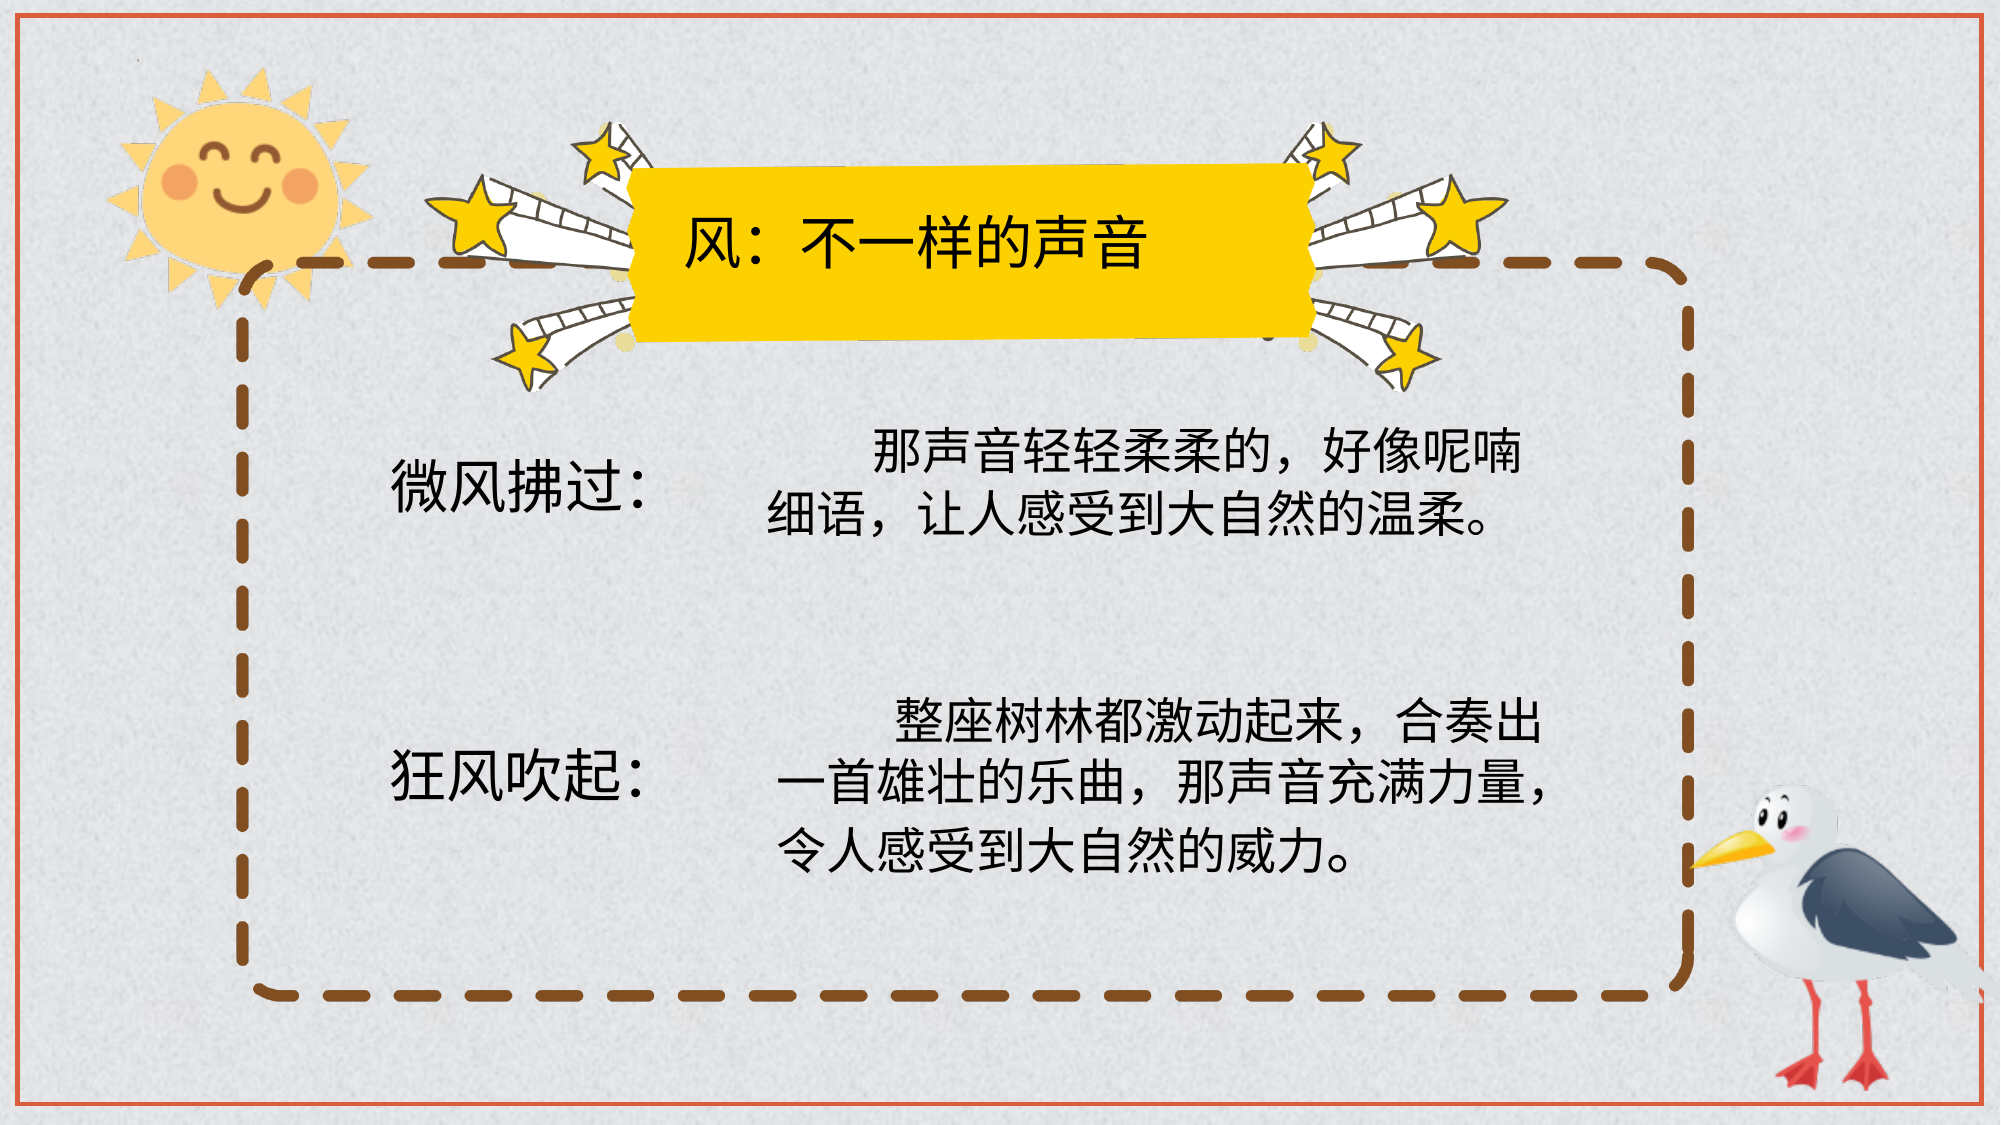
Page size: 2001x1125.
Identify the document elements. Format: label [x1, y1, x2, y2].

picture [106, 0, 2001, 1125]
text_box [16, 15, 1982, 1105]
